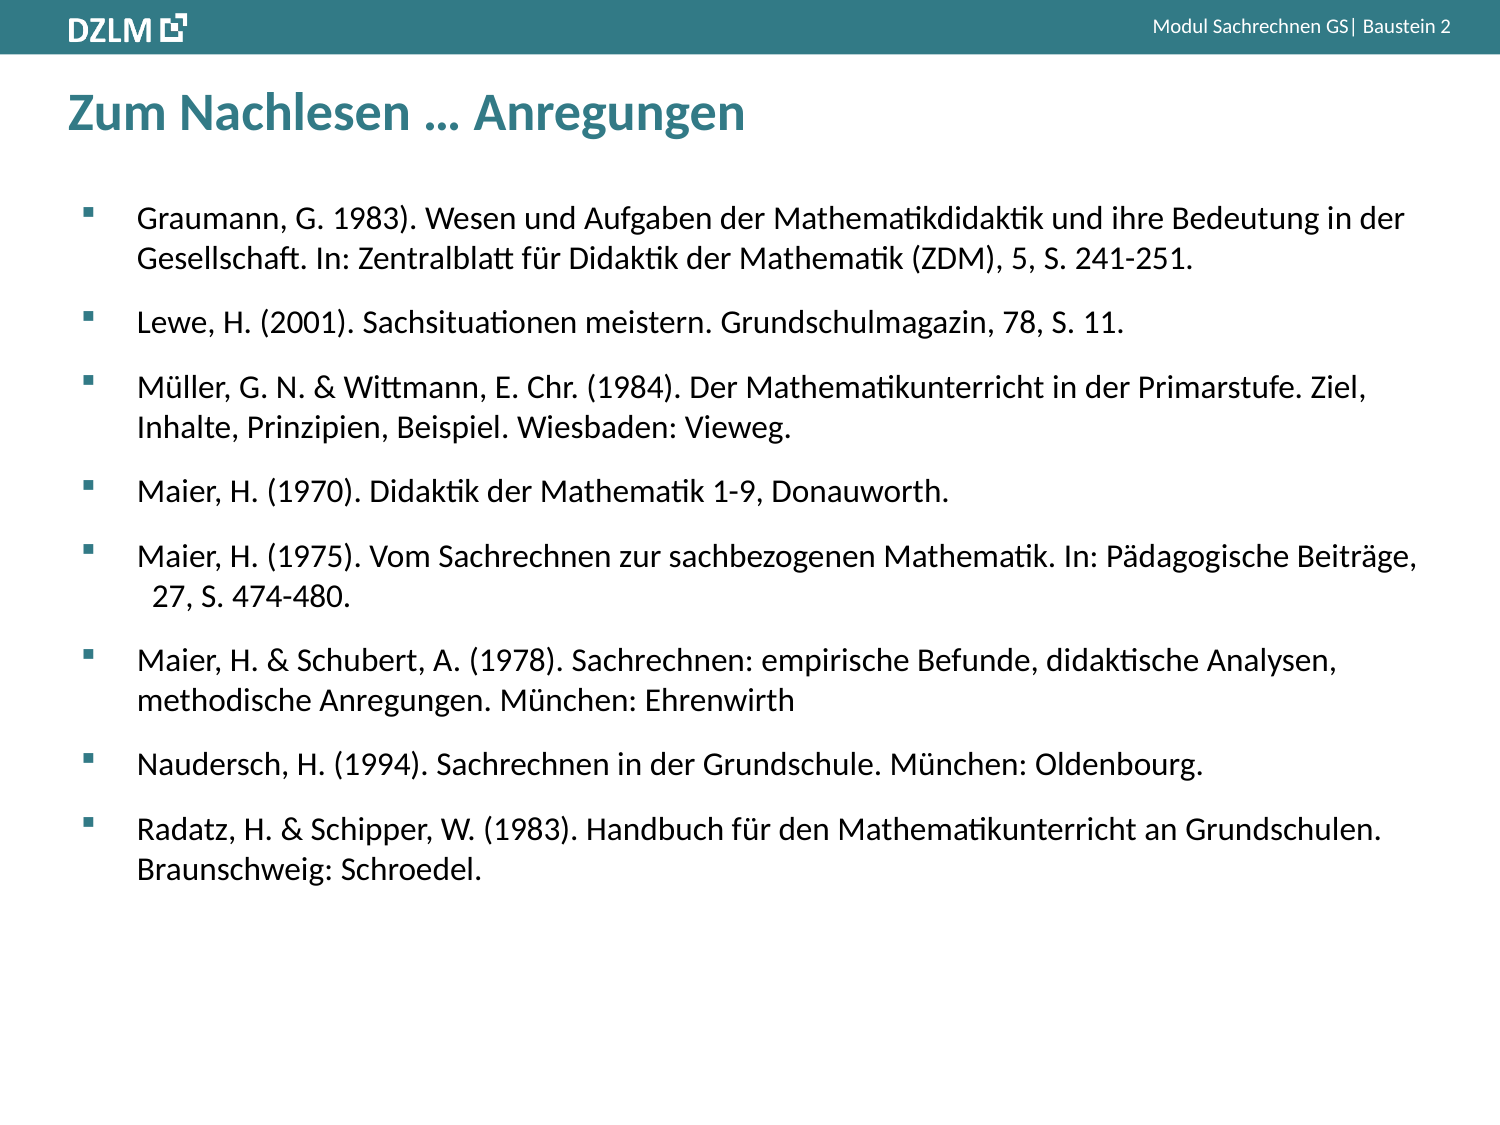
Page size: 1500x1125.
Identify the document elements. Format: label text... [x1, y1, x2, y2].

list Graumann, G. 1983). Wesen und Aufgaben der Mathematikdidaktik und ihre Bedeutung in der Gesellschaft. In: Zentralblatt für Didaktik der Mathematik (ZDM), 5, S. 241-251. Lewe, H. (2001). Sachsituationen meistern. Grundschulmagazin, 78, S. 11. Müller, G. N. & Wittmann, E. Chr. (1984). Der Mathematikunterricht in der Primarstufe. Ziel, Inhalte, Prinzipien, Beispiel. Wiesbaden: Vieweg. Maier, H. (1970). Didaktik der Mathematik 1-9, Donauworth. Maier, H. (1975). Vom Sachrechnen zur sachbezogenen Mathematik. In: Pädagogische Beiträge, 27, S. 474-480. Maier, H. & Schubert, A. (1978). Sachrechnen: empirische Befunde, didaktische Analysen, methodische Anregungen. München: Ehrenwirth Naudersch, H. (1994). Sachrechnen in der Grundschule. München: Oldenbourg. Radatz, H. & Schipper, W. (1983). Handbuch für den Mathematikunterricht an Grundschulen. Braunschweig: Schroedel. [65, 196, 1437, 1071]
title Zum Nachlesen … Anregungen [53, 68, 1459, 149]
